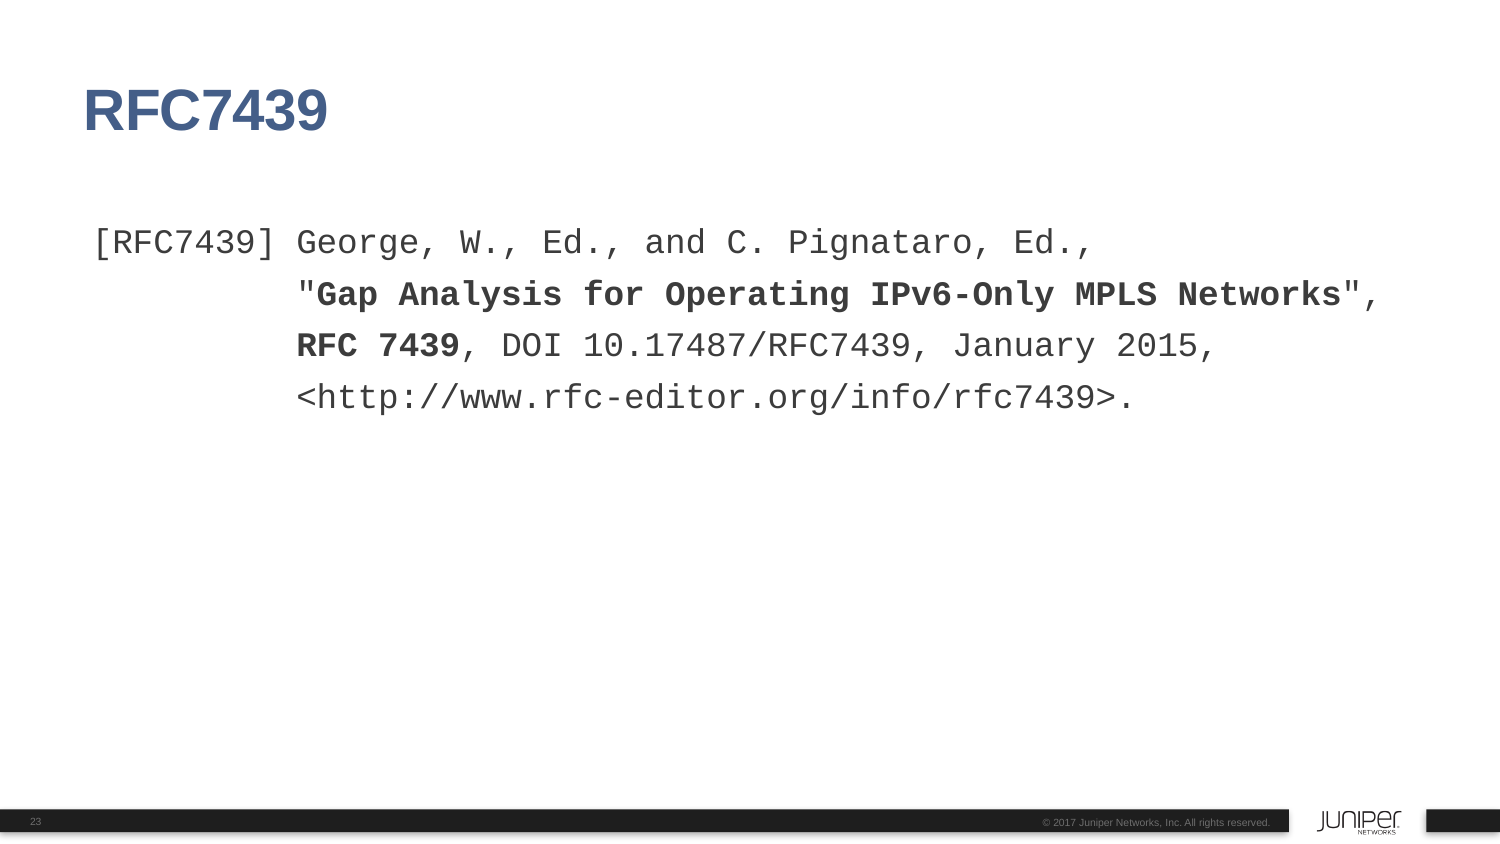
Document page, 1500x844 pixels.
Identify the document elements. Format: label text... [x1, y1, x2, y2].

list [RFC7439] George, W., Ed., and C. Pignataro, Ed., "Gap Analysis for Operating IPv6-Only MPLS Networks", RFC 7439, DOI 10.17487/RFC7439, January 2015, <http://www.rfc-editor.org/info/rfc7439>. [82, 204, 1430, 456]
title RFC7439 [74, 0, 1424, 143]
picture [1315, 808, 1404, 836]
